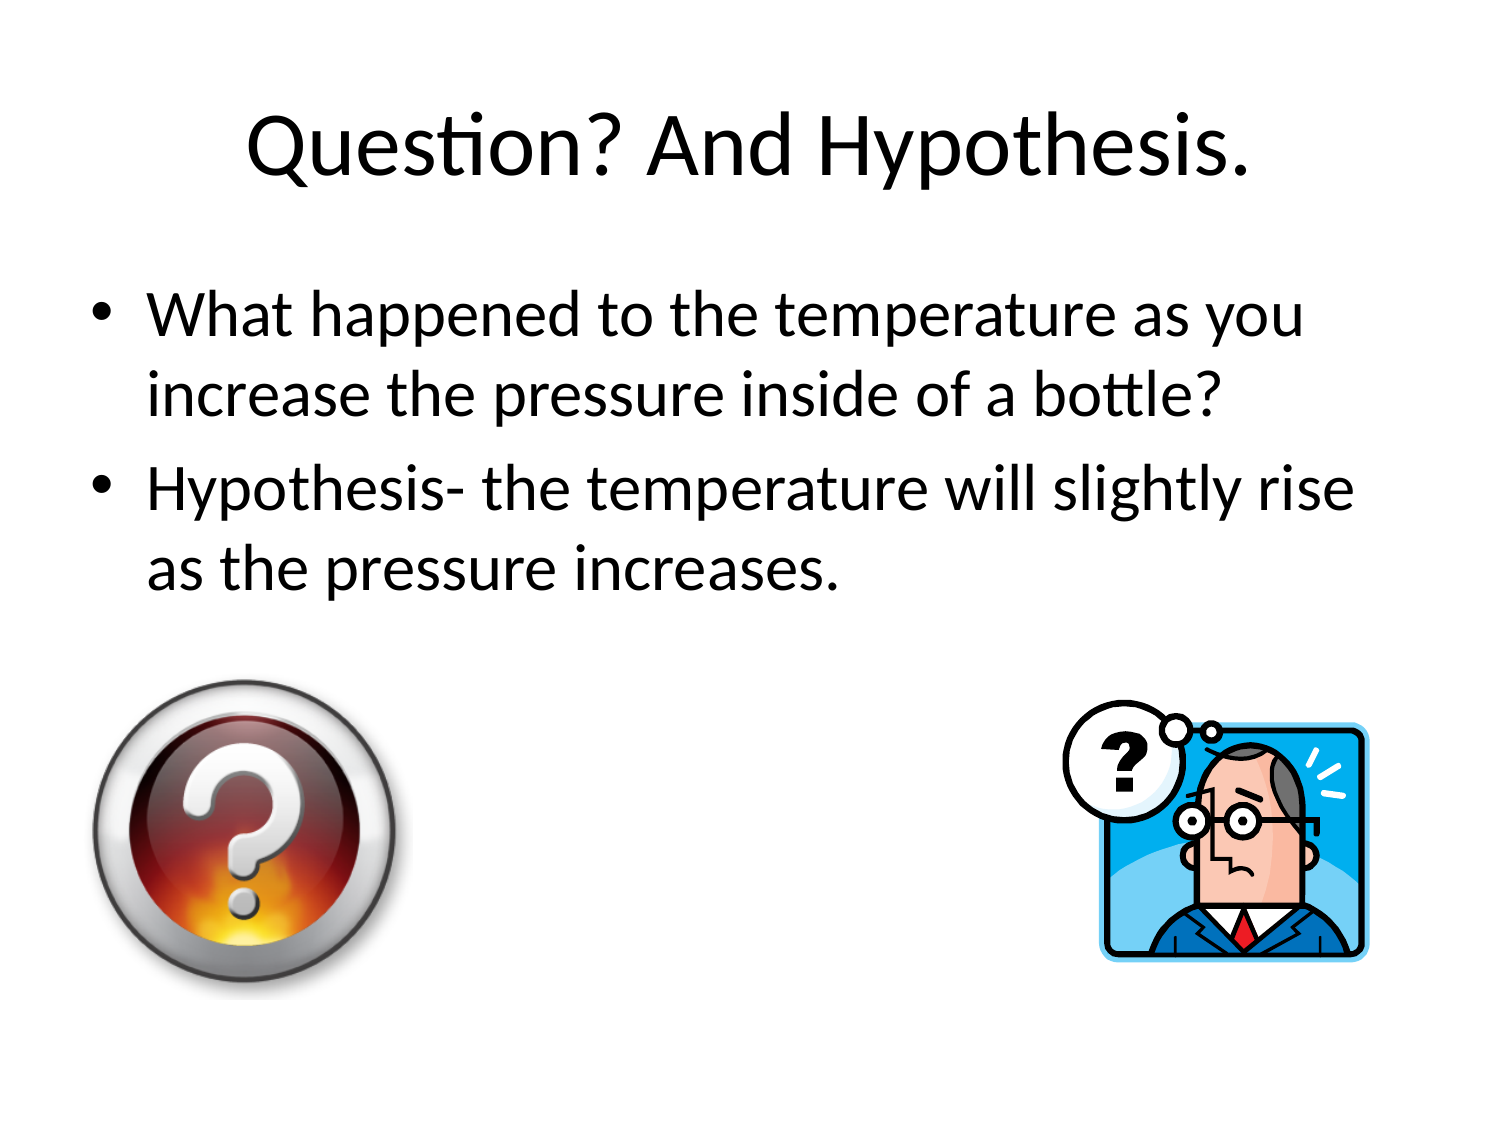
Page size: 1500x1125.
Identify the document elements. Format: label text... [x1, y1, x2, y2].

title Question? And Hypothesis. [75, 45, 1425, 233]
picture [1062, 699, 1370, 963]
list What happened to the temperature as you increase the pressure inside of a bottle? Hypothesis- the temperature will slightly rise as the pressure increases. [75, 262, 1425, 1005]
picture [74, 662, 413, 1001]
